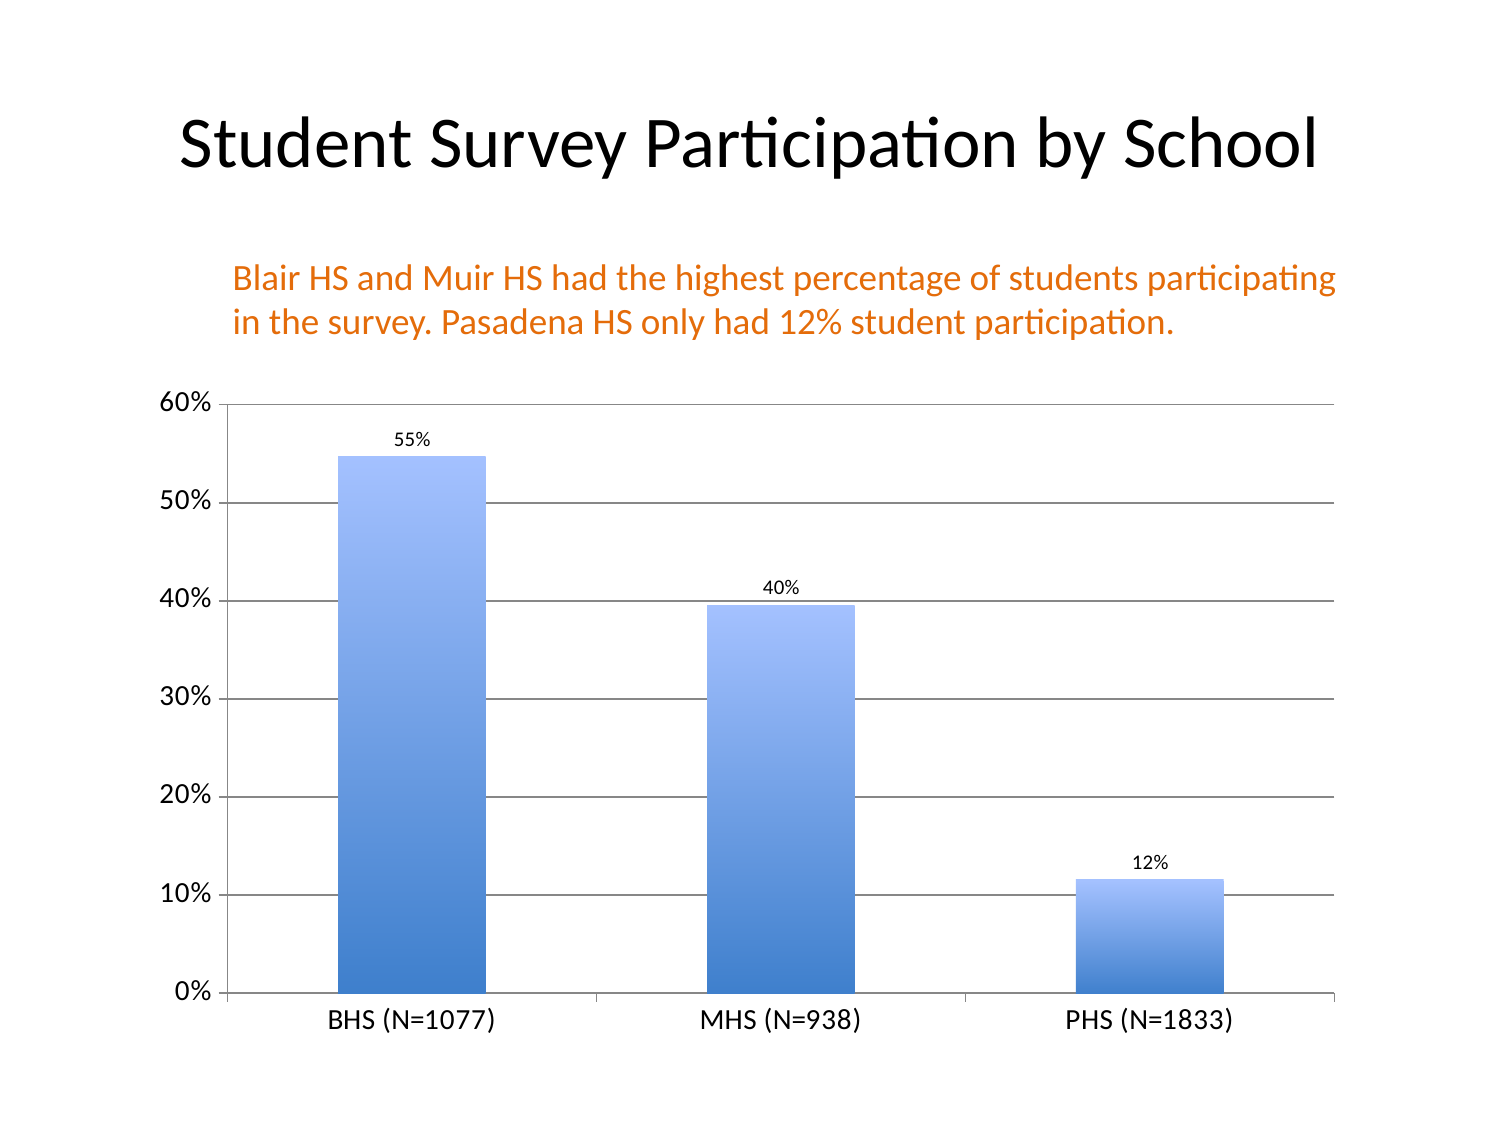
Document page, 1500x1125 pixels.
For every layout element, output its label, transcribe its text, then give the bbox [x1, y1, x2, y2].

chart [134, 376, 1360, 1052]
text_box Blair HS and Muir HS had the highest percentage of students participating in the survey. Pasadena HS only had 12% student participation. [217, 245, 1359, 351]
title Student Survey Participation by School [75, 45, 1425, 233]
